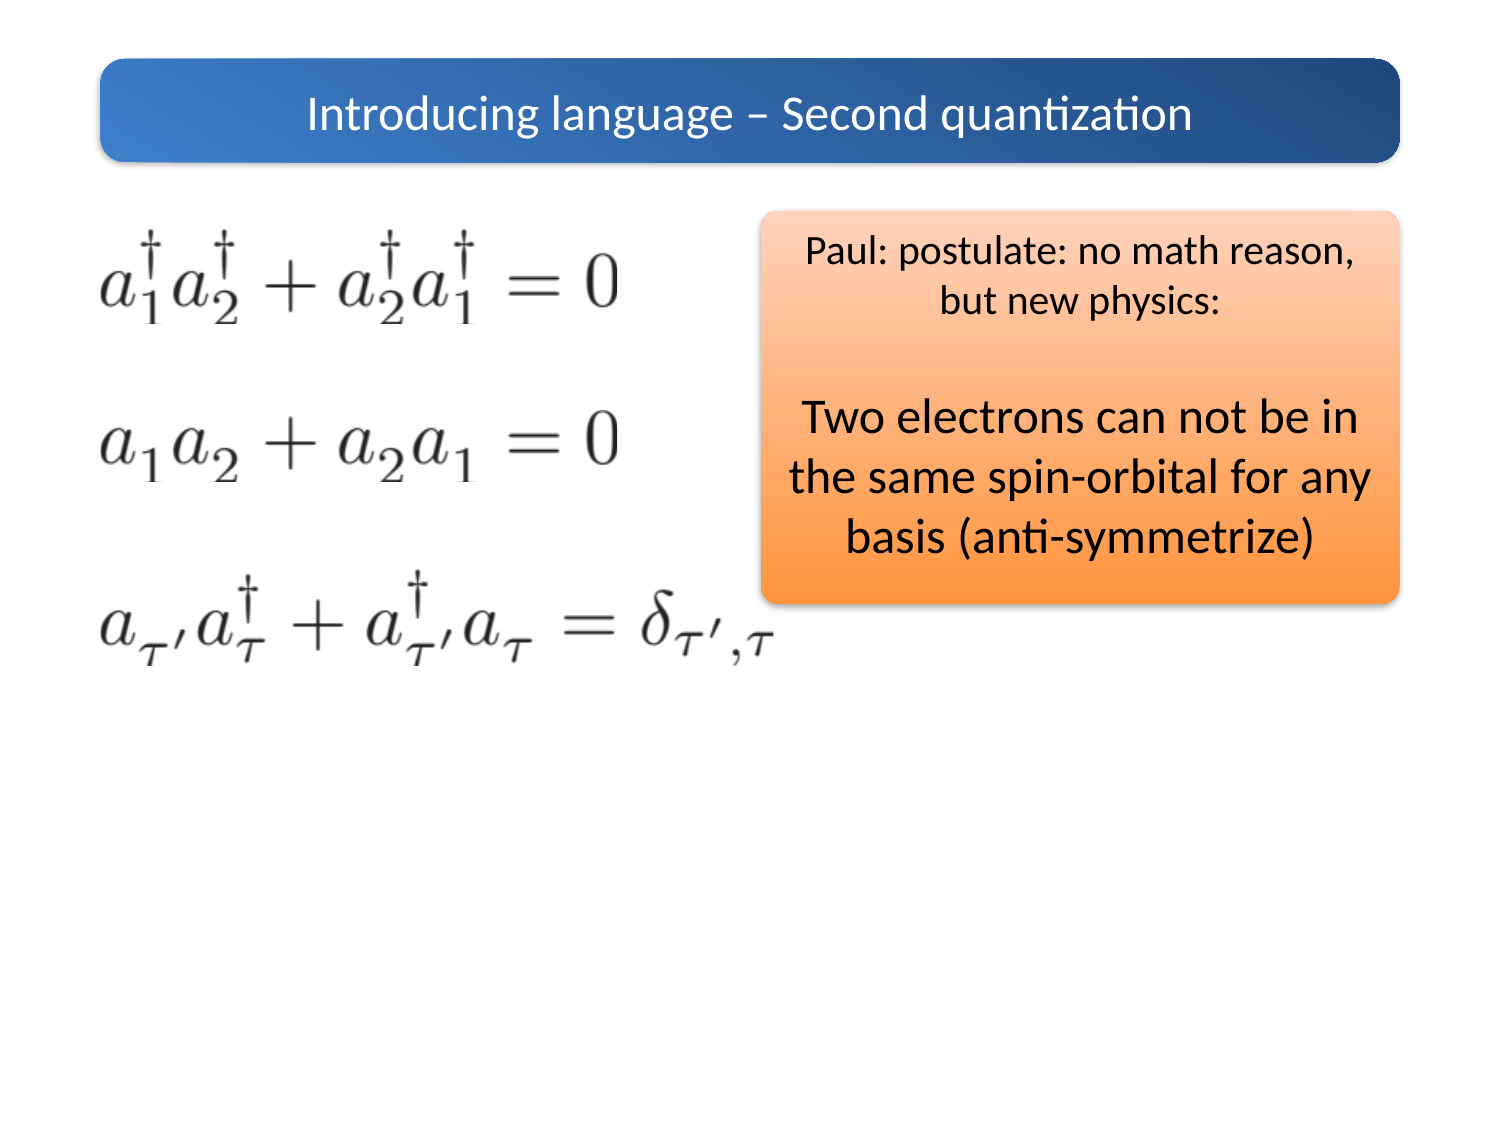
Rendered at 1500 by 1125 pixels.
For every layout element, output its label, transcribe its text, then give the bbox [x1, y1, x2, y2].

text_box Paul: postulate: no math reason, but new physics: Two electrons can not be in the same spin-orbital for any basis (anti-symmetrize) [760, 210, 1400, 605]
picture [100, 569, 774, 666]
picture [100, 410, 618, 482]
picture [100, 229, 618, 324]
text_box Introducing language – Second quantization [99, 58, 1401, 164]
